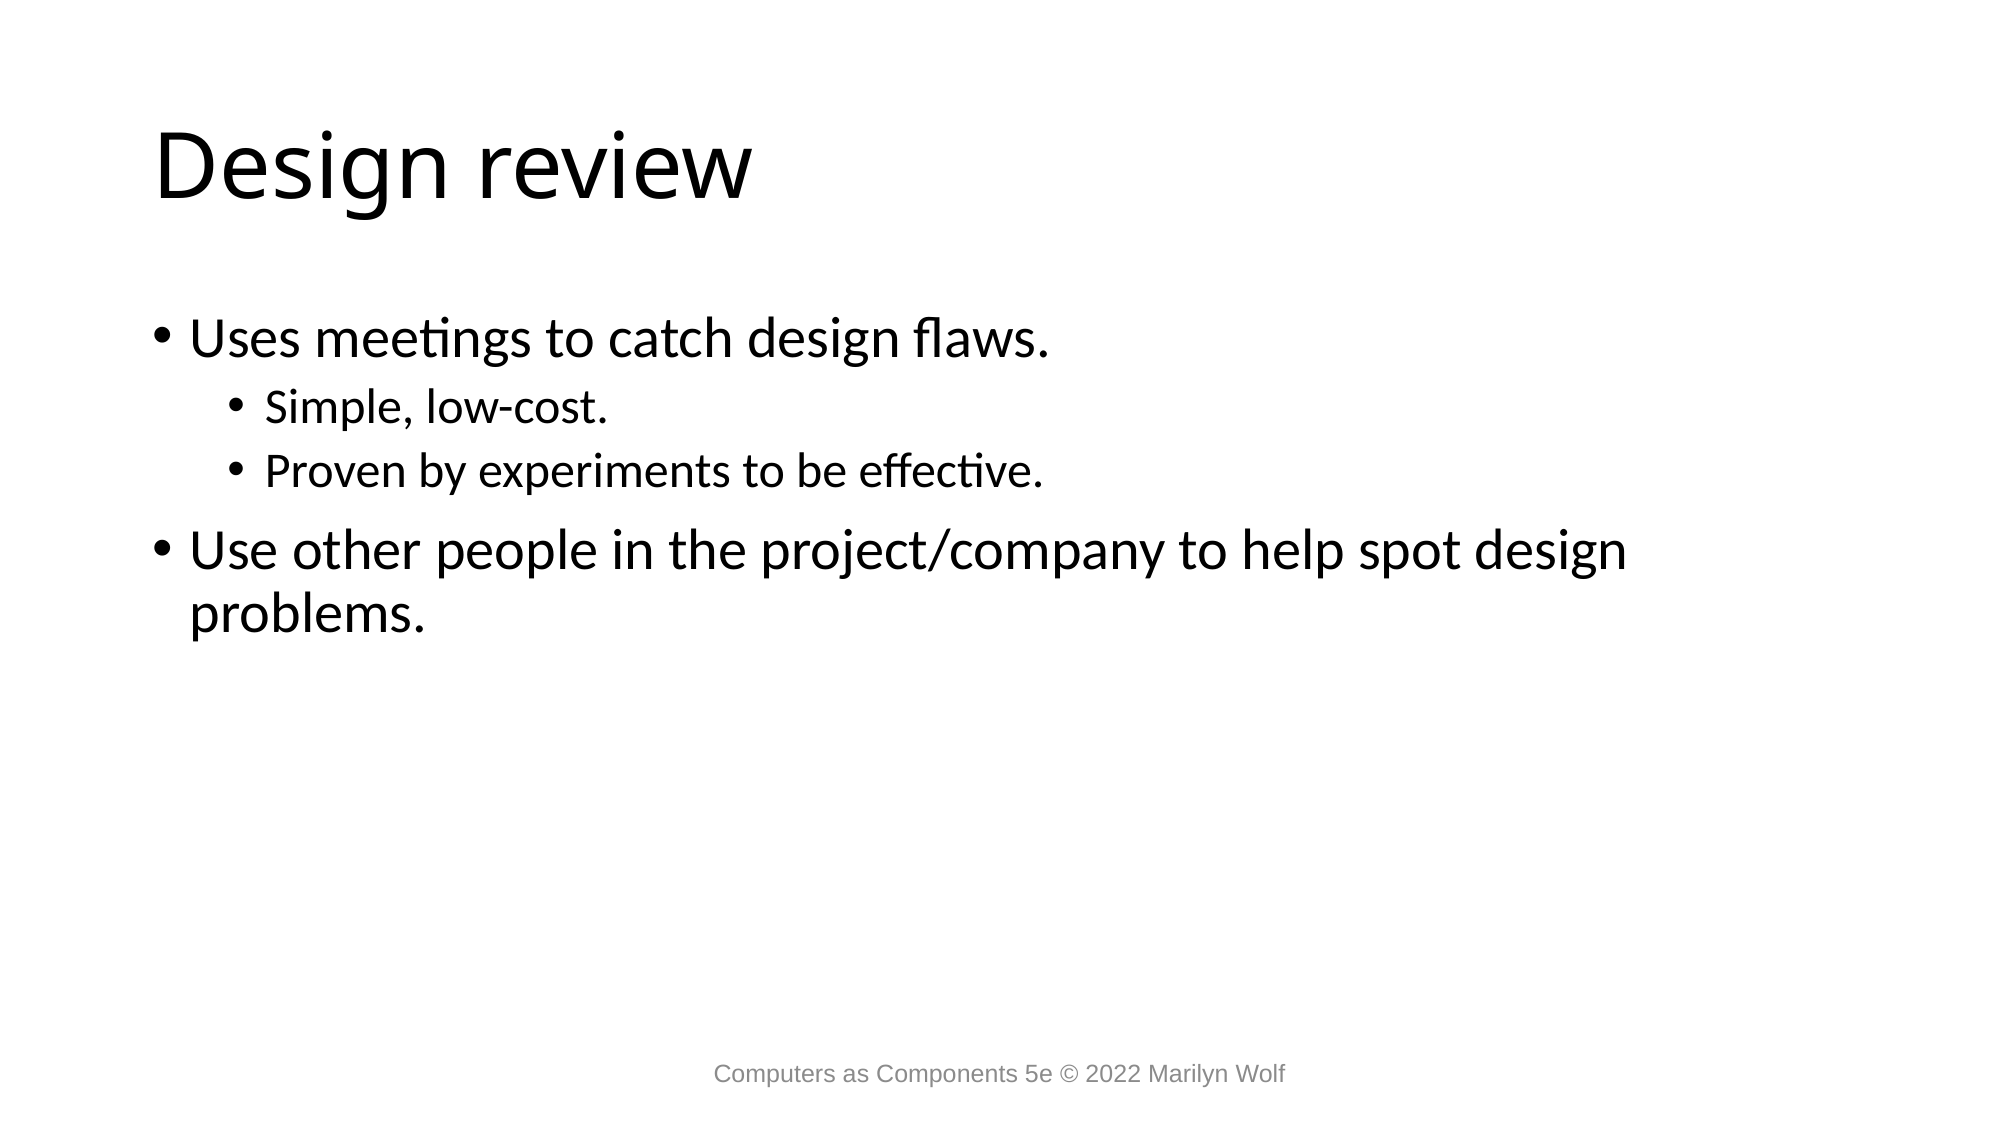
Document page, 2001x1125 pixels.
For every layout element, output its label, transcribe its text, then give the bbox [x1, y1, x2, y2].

list Uses meetings to catch design flaws. Simple, low-cost. Proven by experiments to be effective. Use other people in the project/company to help spot design problems. [137, 299, 1863, 1014]
footer Computers as Components 5e © 2022 Marilyn Wolf [662, 1042, 1338, 1103]
title Design review [137, 59, 1863, 278]
